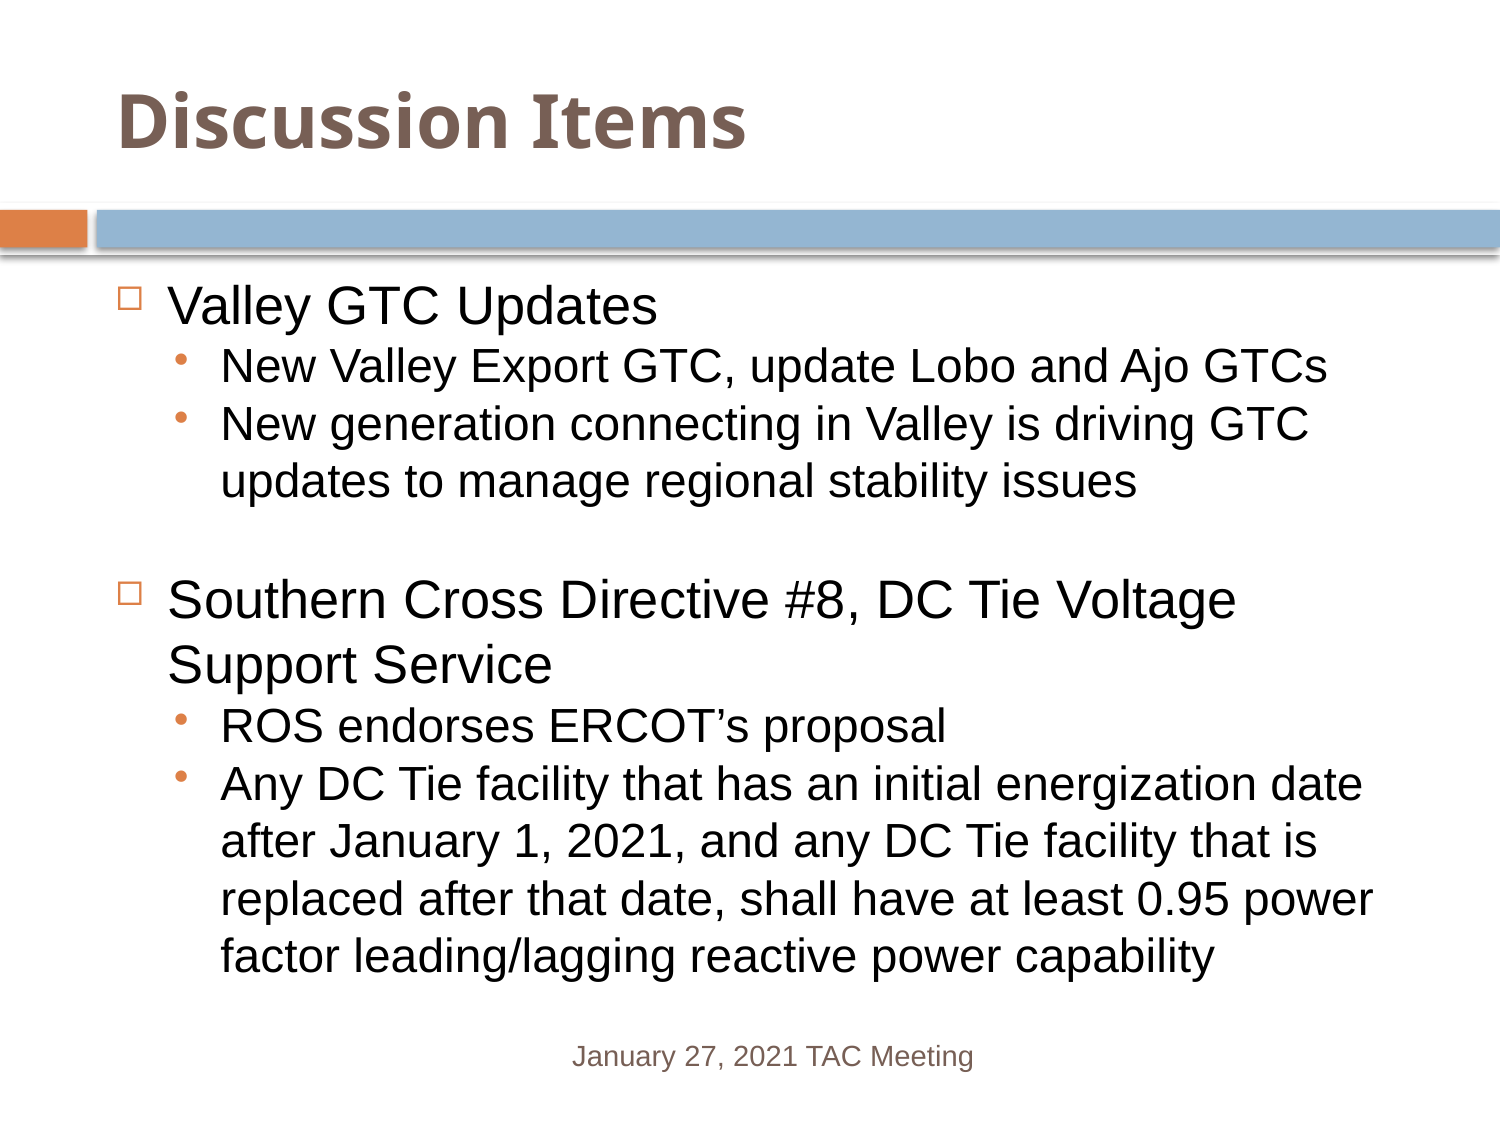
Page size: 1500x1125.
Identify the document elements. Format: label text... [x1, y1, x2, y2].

list Valley GTC Updates New Valley Export GTC, update Lobo and Ajo GTCs New generation connecting in Valley is driving GTC updates to manage regional stability issues Southern Cross Directive #8, DC Tie Voltage Support Service ROS endorses ERCOT’s proposal Any DC Tie facility that has an initial energization date after January 1, 2021, and any DC Tie facility that is replaced after that date, shall have at least 0.95 power factor leading/lagging reactive power capability [100, 262, 1439, 1001]
footer January 27, 2021 TAC Meeting [99, 1025, 990, 1085]
title Discussion Items [100, 37, 1439, 201]
